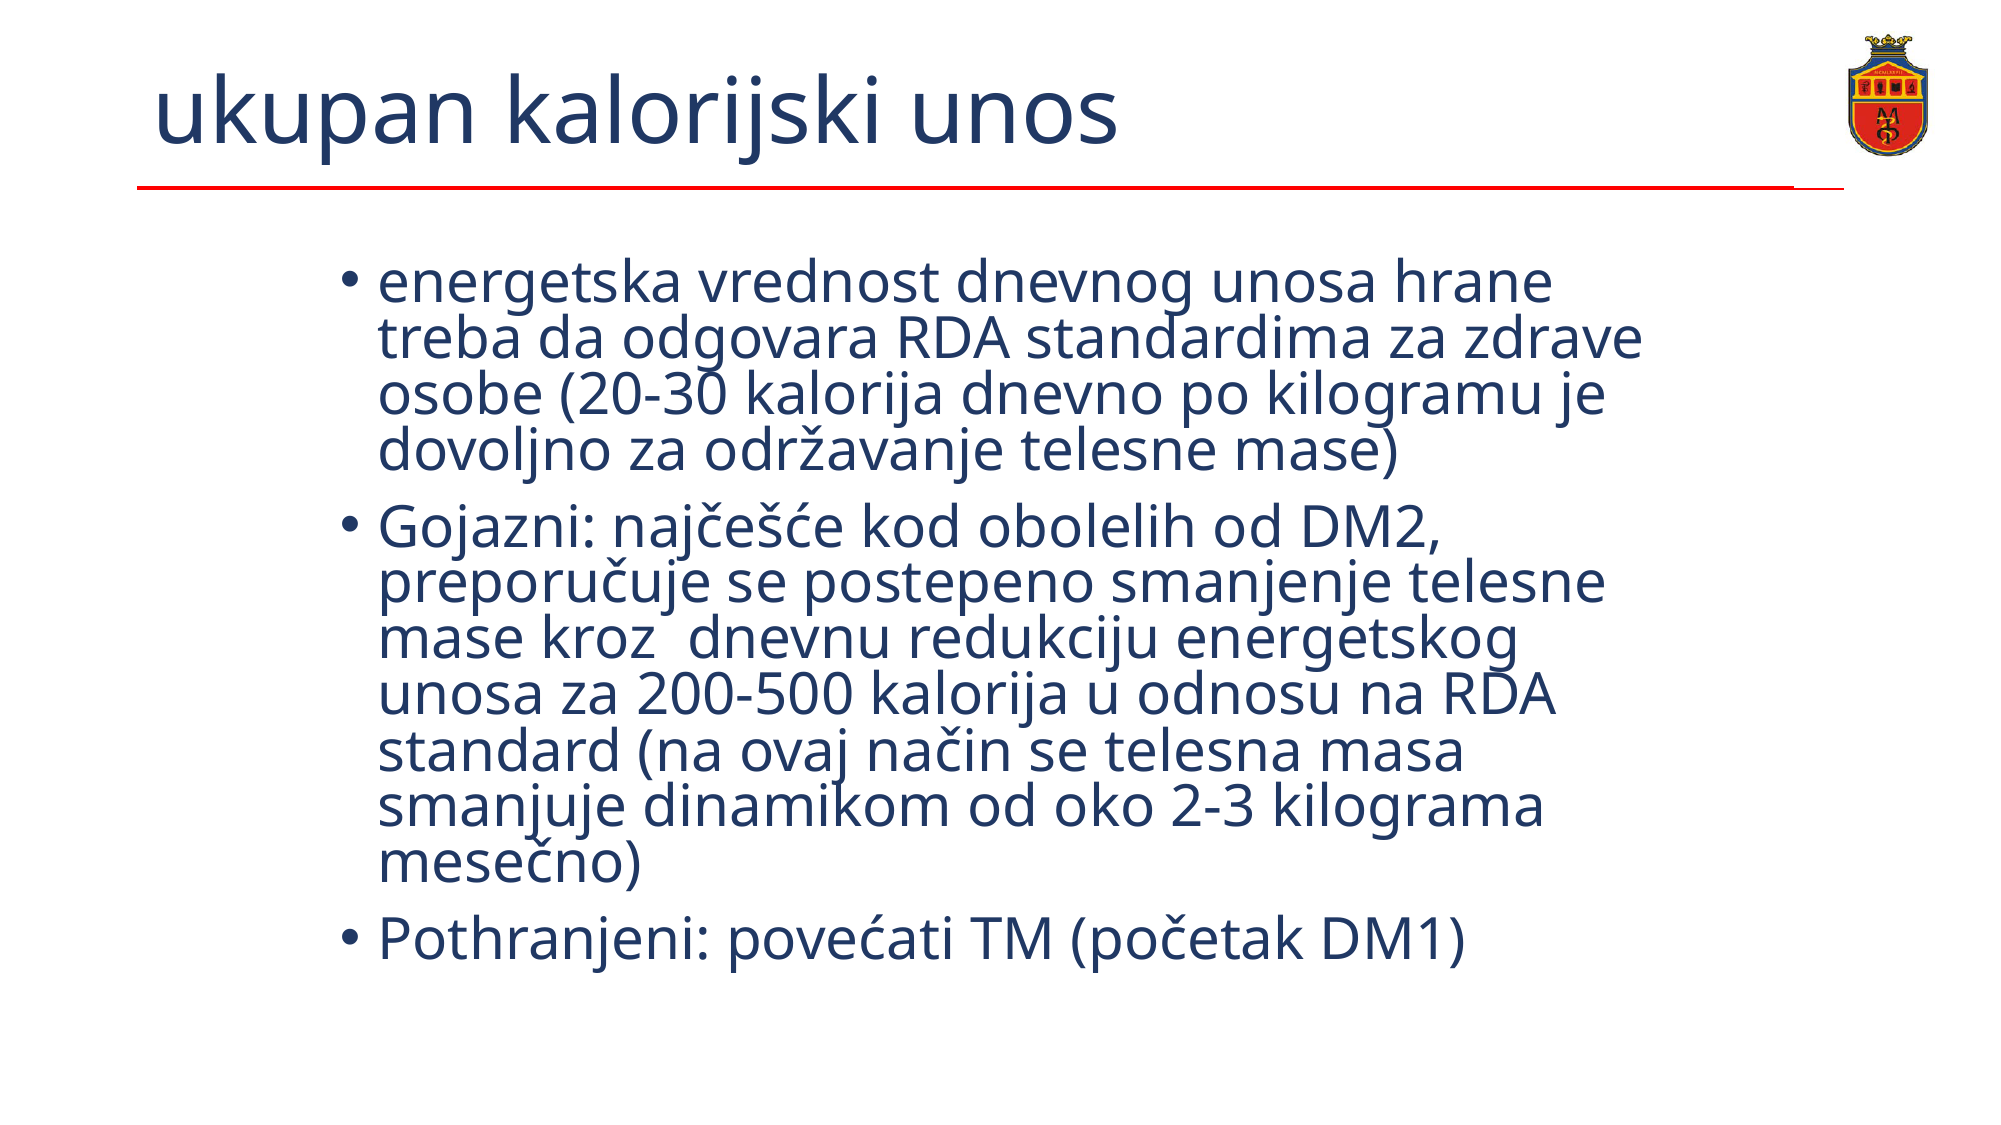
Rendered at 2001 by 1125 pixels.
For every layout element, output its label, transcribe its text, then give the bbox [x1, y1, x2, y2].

list energetska vrednost dnevnog unosa hrane treba da odgovara RDA standardima za zdrave osobe (20-30 kalorija dnevno po kilogramu je dovoljno za održavanje telesne mase) Gojazni: najčešće kod obolelih od DM2, preporučuje se postepeno smanjenje telesne mase kroz dnevnu redukciju energetskog unosa za 200-500 kalorija u odnosu na RDA standard (na ovaj način se telesna masa smanjuje dinamikom od oko 2-3 kilograma mesečno) Pothranjeni: povećati TM (početak DM1) [324, 249, 1713, 1063]
title ukupan kalorijski unos [137, 189, 1863, 278]
title ukupan kalorijski unos [137, 59, 1794, 186]
picture [1794, 16, 1969, 189]
